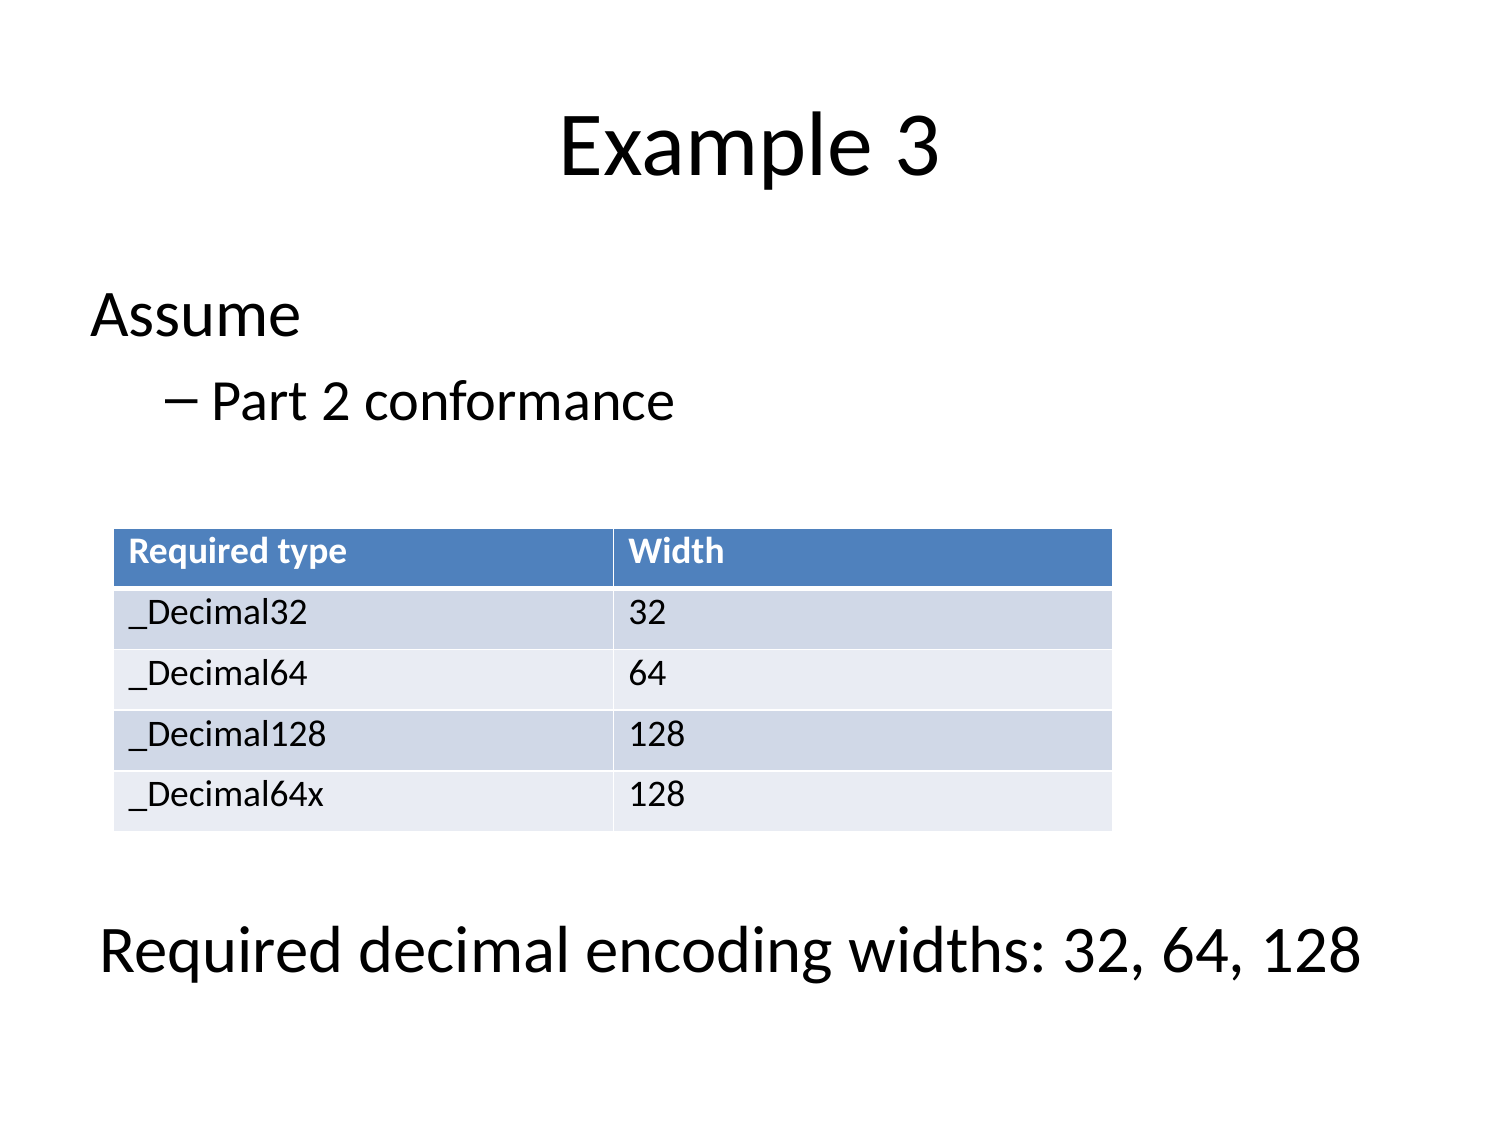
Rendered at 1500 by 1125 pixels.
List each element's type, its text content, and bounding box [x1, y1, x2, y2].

table_cell _Decimal128 [114, 711, 613, 770]
table_cell _Decimal64 [114, 650, 613, 709]
table_cell 64 [614, 650, 1112, 709]
table_header Required type [114, 529, 613, 586]
title Example 3 [75, 45, 1425, 233]
table_cell 32 [614, 591, 1112, 649]
table_header Width [614, 529, 1112, 586]
table_cell 128 [614, 711, 1112, 770]
table_cell _Decimal32 [114, 591, 613, 649]
table_cell 128 [614, 772, 1112, 831]
table_cell _Decimal64x [114, 772, 613, 831]
list Assume Part 2 conformance Required decimal encoding widths: 32, 64, 128 [75, 262, 1425, 1092]
